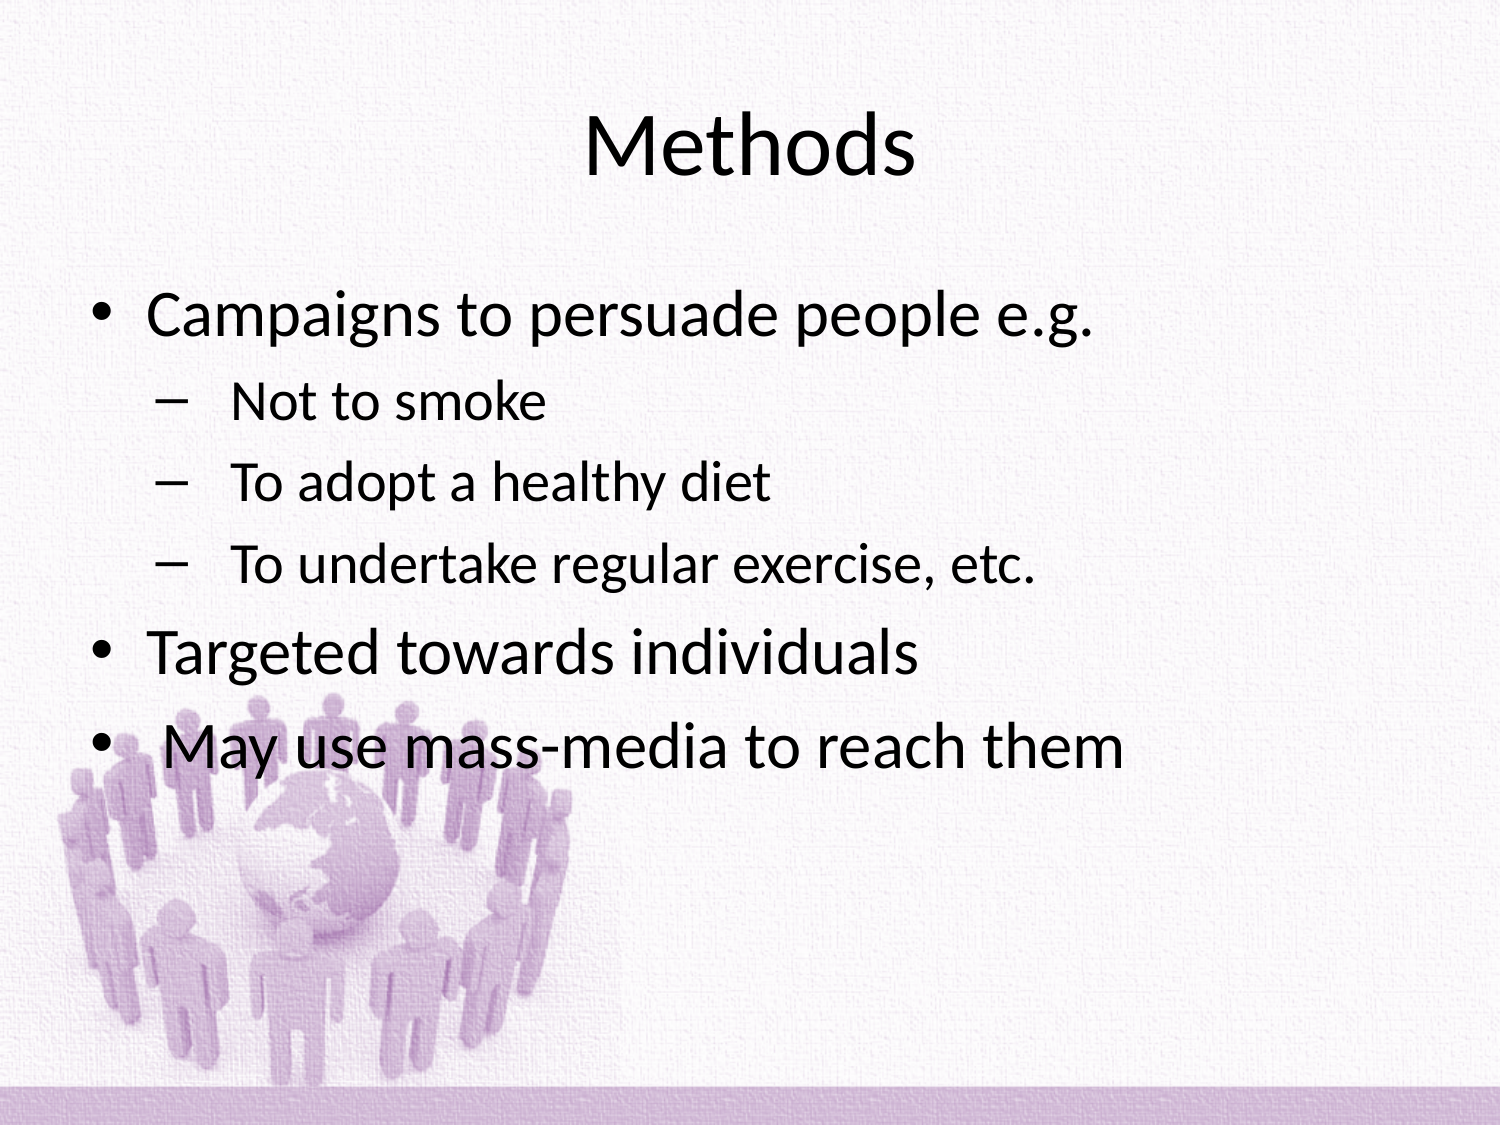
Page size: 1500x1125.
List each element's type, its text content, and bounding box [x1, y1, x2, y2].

list Campaigns to persuade people e.g. Not to smoke To adopt a healthy diet To undertake regular exercise, etc. Targeted towards individuals May use mass-media to reach them [75, 262, 1425, 1005]
title Methods [75, 45, 1425, 233]
